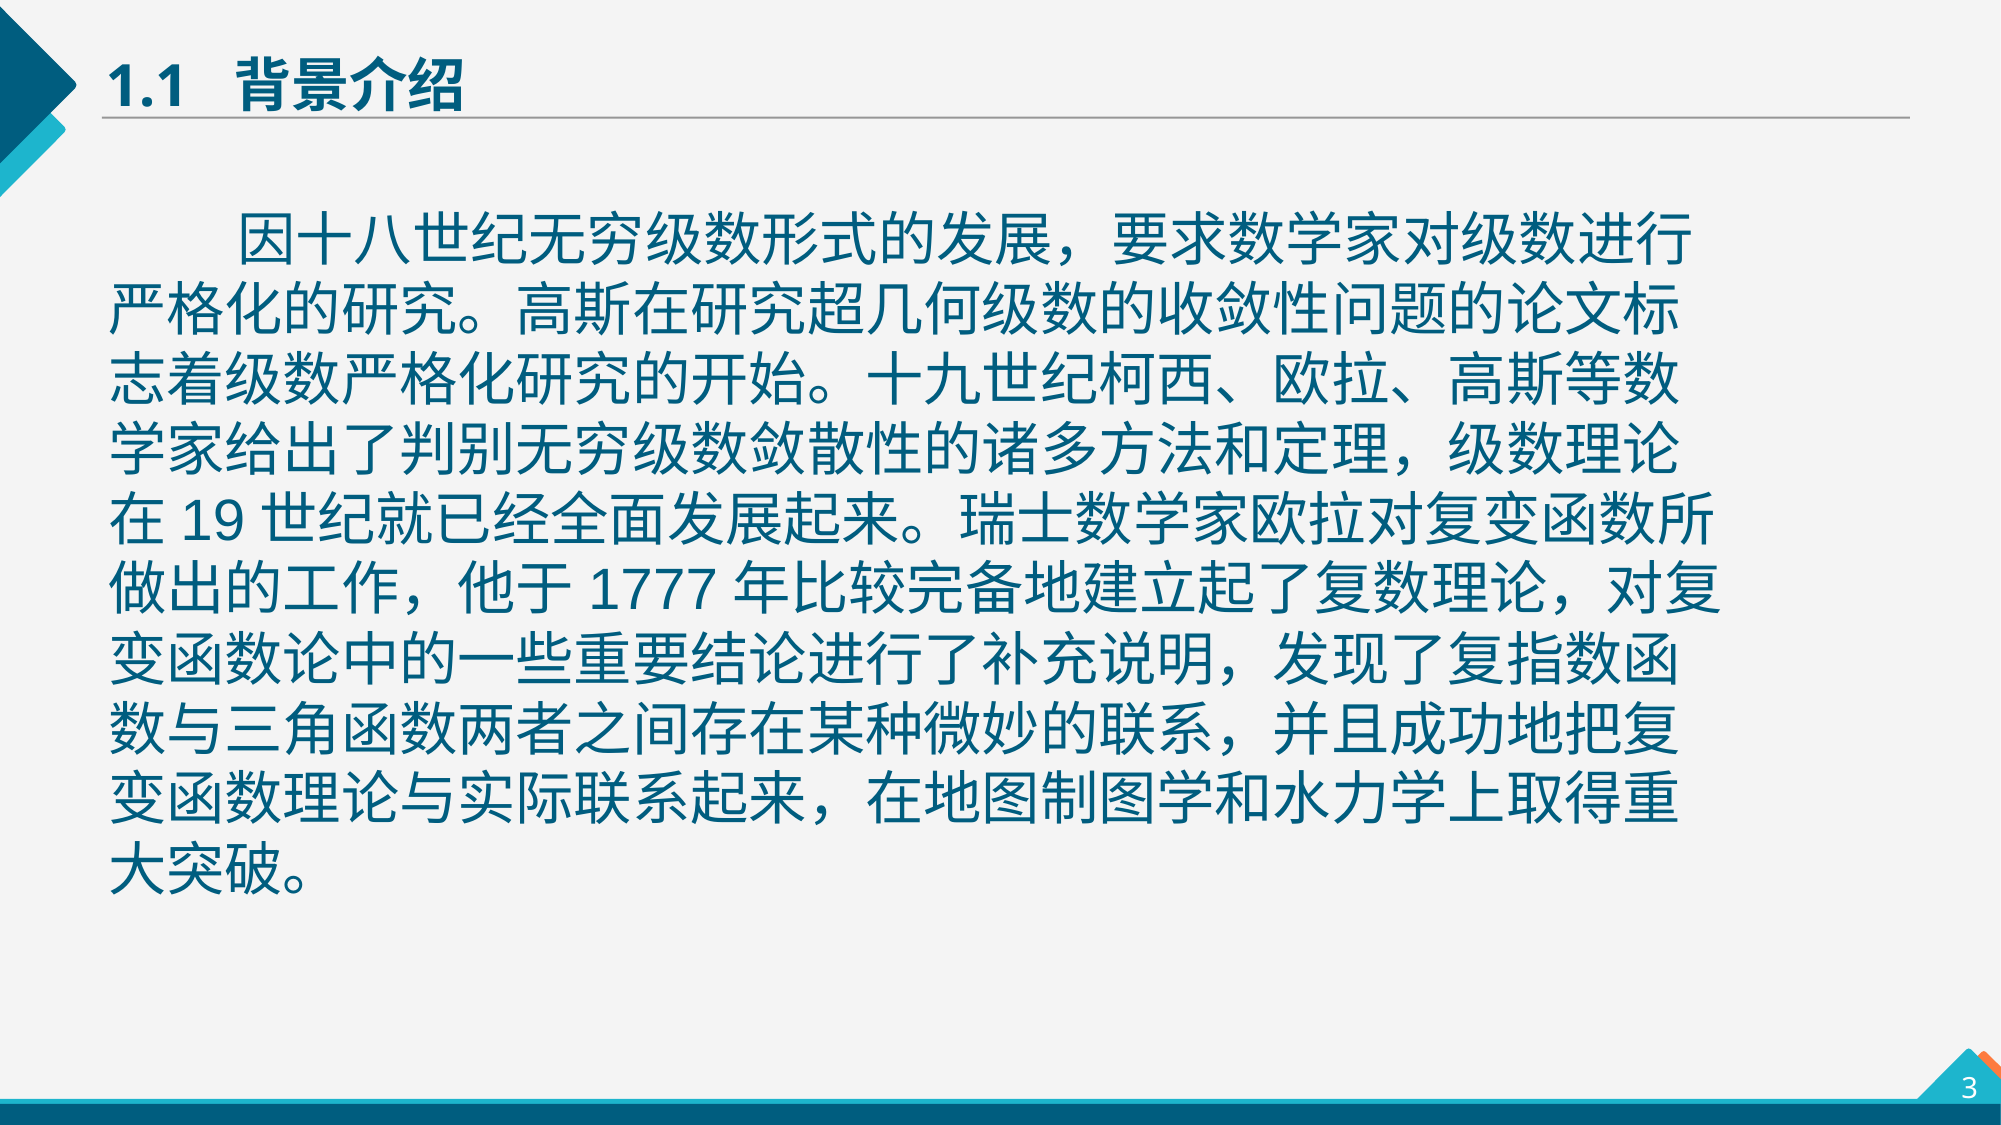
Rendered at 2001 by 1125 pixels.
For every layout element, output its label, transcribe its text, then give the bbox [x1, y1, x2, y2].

text_box 因十八世纪无穷级数形式的发展，要求数学家对级数进行严格化的研究。高斯在研究超几何级数的收敛性问题的论文标志着级数严格化研究的开始。十九世纪柯西、欧拉、高斯等数学家给出了判别无穷级数敛散性的诸多方法和定理，级数理论在19世纪就已经全面发展起来。瑞士数学家欧拉对复变函数所做出的工作，他于1777年比较完备地建立起了复数理论，对复变函数论中的一些重要结论进行了补充说明，发现了复指数函数与三角函数两者之间存在某种微妙的联系，并且成功地把复变函数理论与实际联系起来，在地图制图学和水力学上取得重大突破。 [93, 194, 1743, 909]
text_box [0, 6, 77, 164]
text_box 1.1 背景介绍 [90, 40, 930, 126]
text_box [0, 113, 66, 198]
